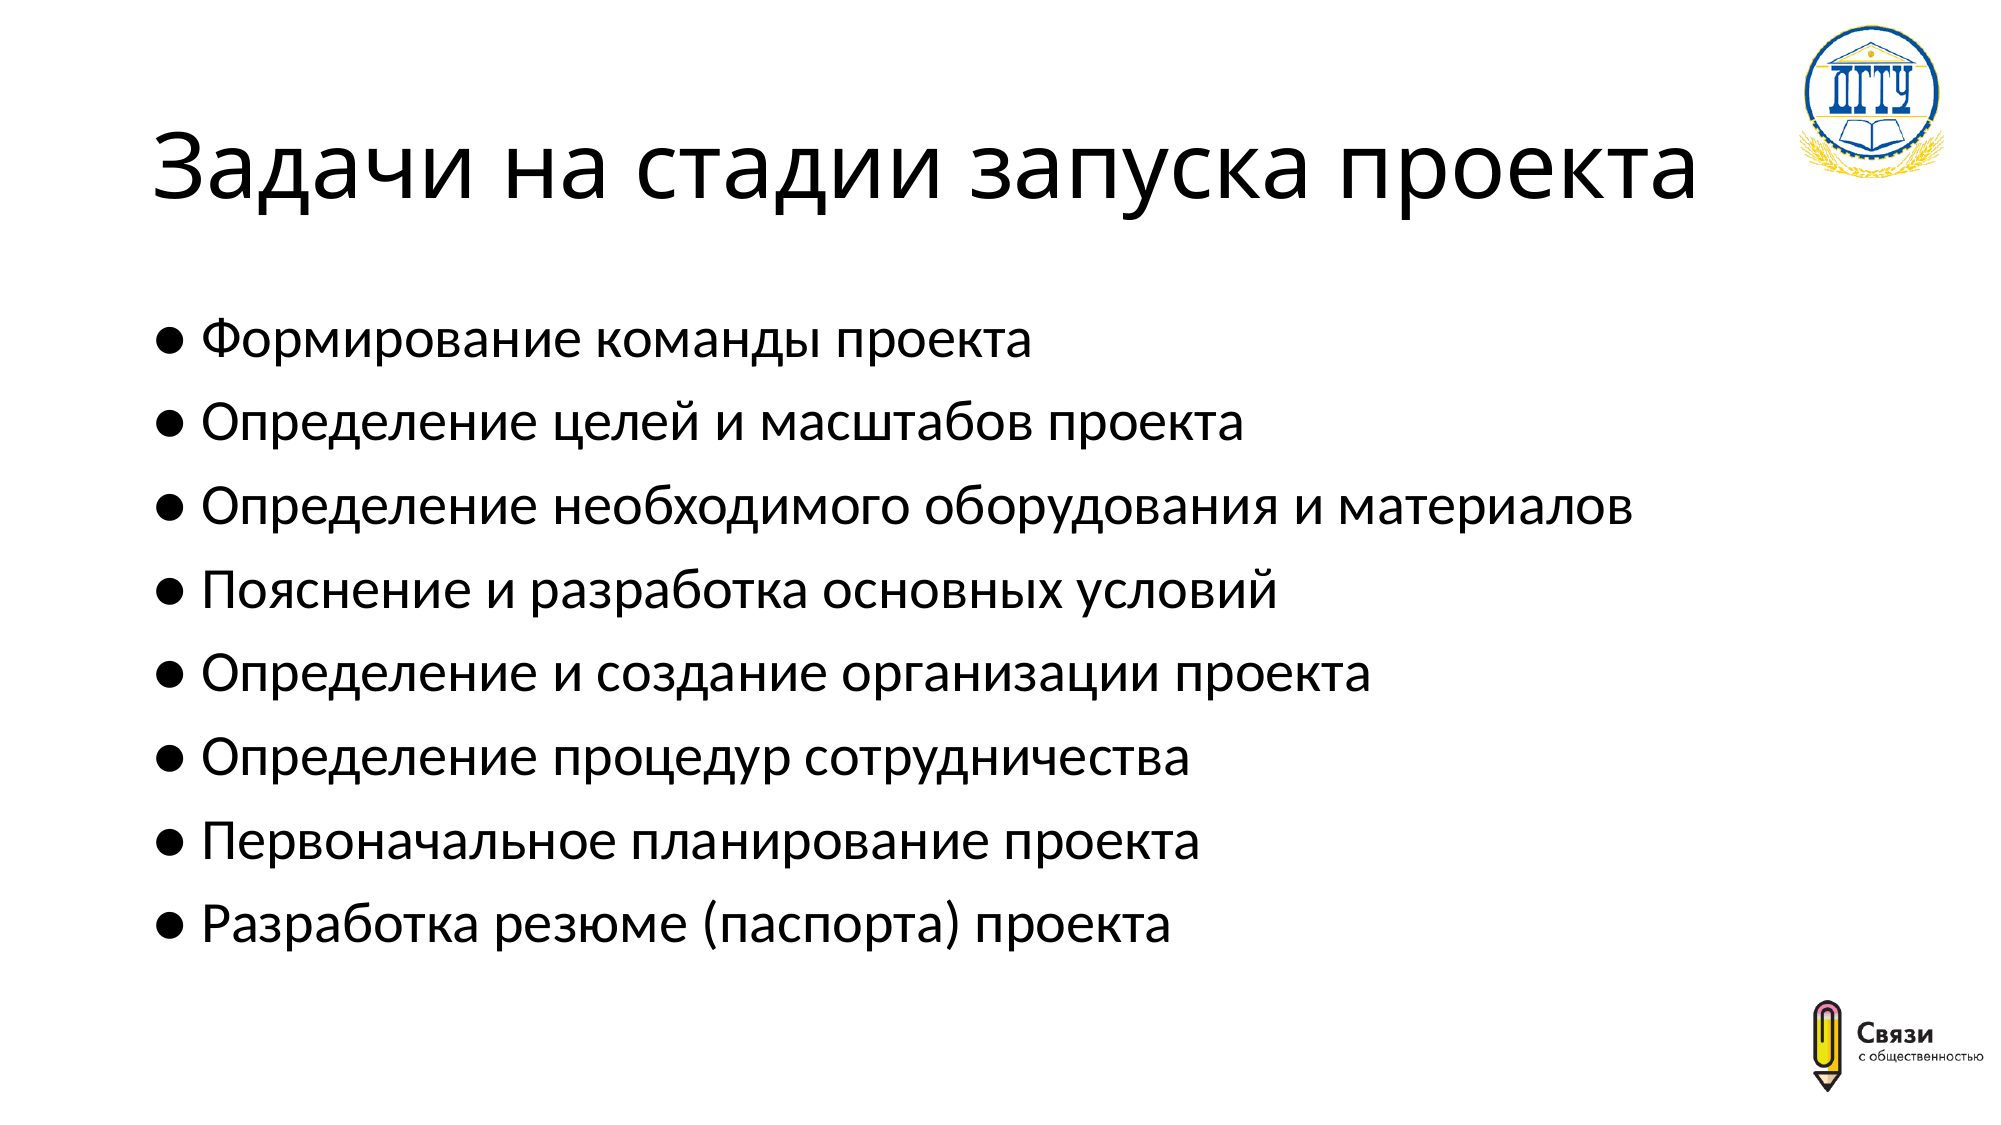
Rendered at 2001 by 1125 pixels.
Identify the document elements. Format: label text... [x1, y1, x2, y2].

title Задачи на стадии запуска проекта [137, 59, 1863, 278]
picture [1813, 1000, 1988, 1092]
list ● Формирование команды проекта ● Определение целей и масштабов проекта ● Определение необходимого оборудования и материалов ● Пояснение и разработка основных условий ● Определение и создание организации проекта ● Определение процедур сотрудничества ● Первоначальное планирование проекта ● Разработка резюме (паспорта) проекта [137, 299, 1863, 1014]
picture [1799, 25, 1944, 178]
